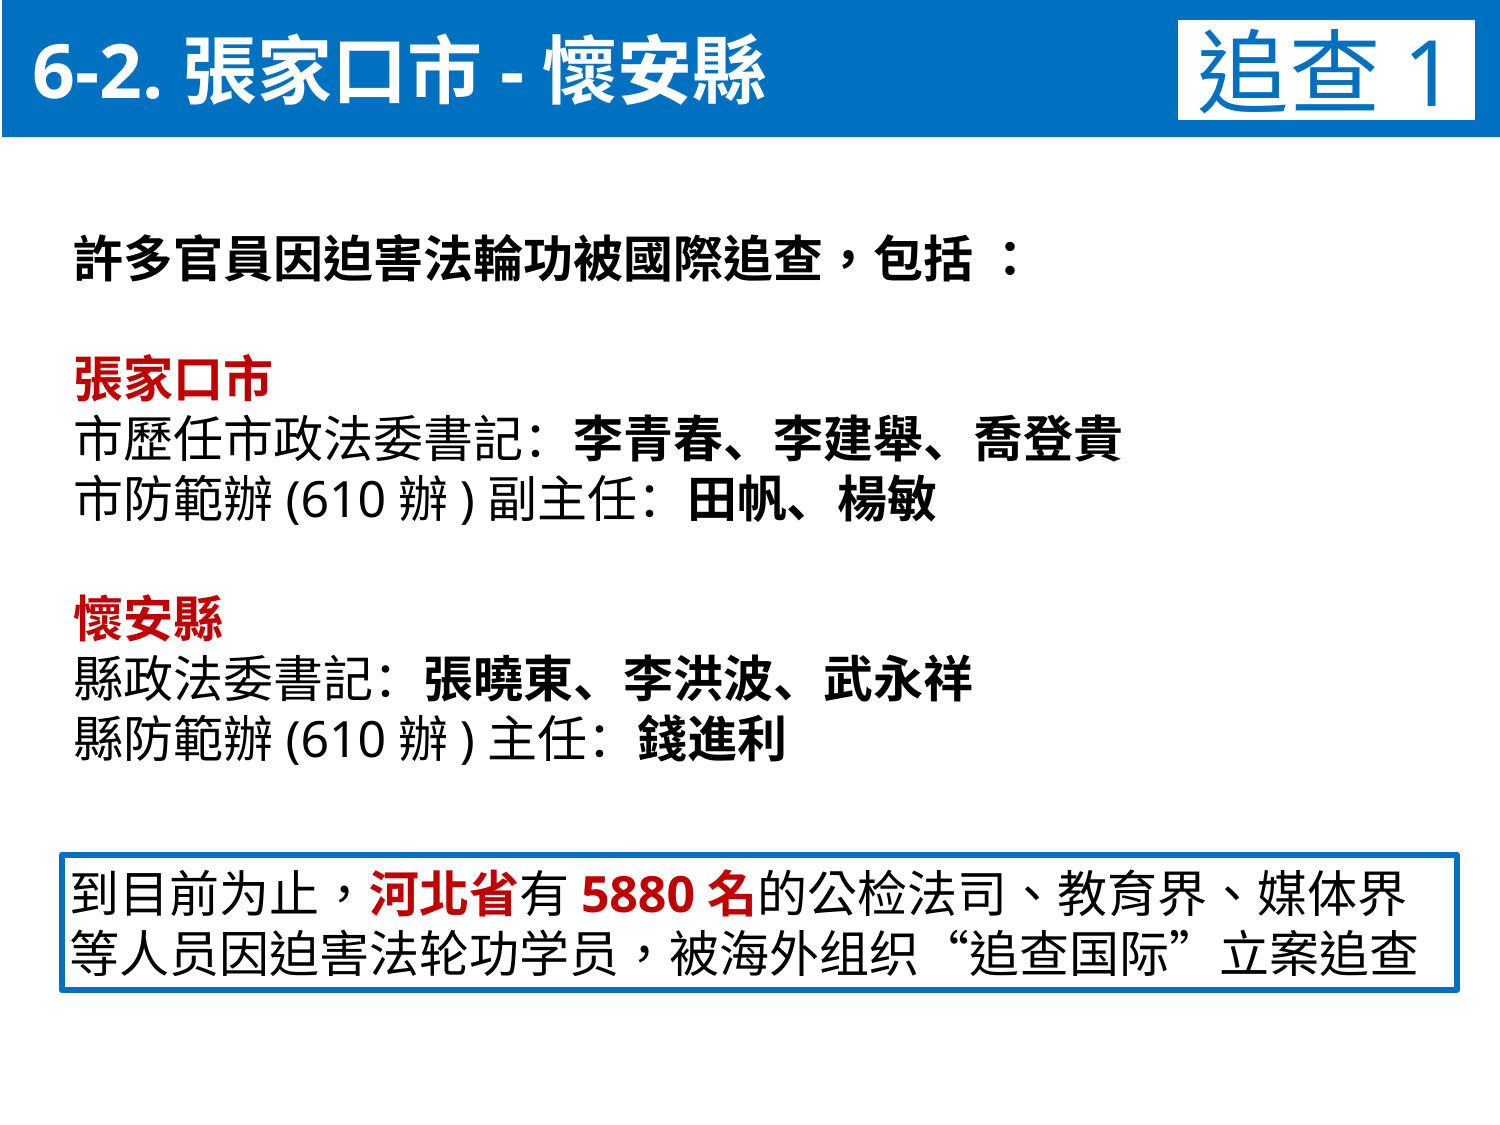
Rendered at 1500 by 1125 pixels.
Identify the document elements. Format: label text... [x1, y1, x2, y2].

text_box 許多官員因迫害法輪功被國際追查，包括 ： 張家口市 市歷任市政法委書記：李青春、李建舉、喬登貴 市防範辦(610辦)副主任：田帆、楊敏 懷安縣 縣政法委書記：張曉東、李洪波、武永祥 縣防範辦(610辦)主任：錢進利 [62, 231, 1442, 764]
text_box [1, 0, 1500, 138]
text_box 到目前为止，河北省有5880名的公检法司、教育界、媒体界 等人员因迫害法轮功学员，被海外组织“追查国际”立案追查 [61, 855, 1457, 990]
